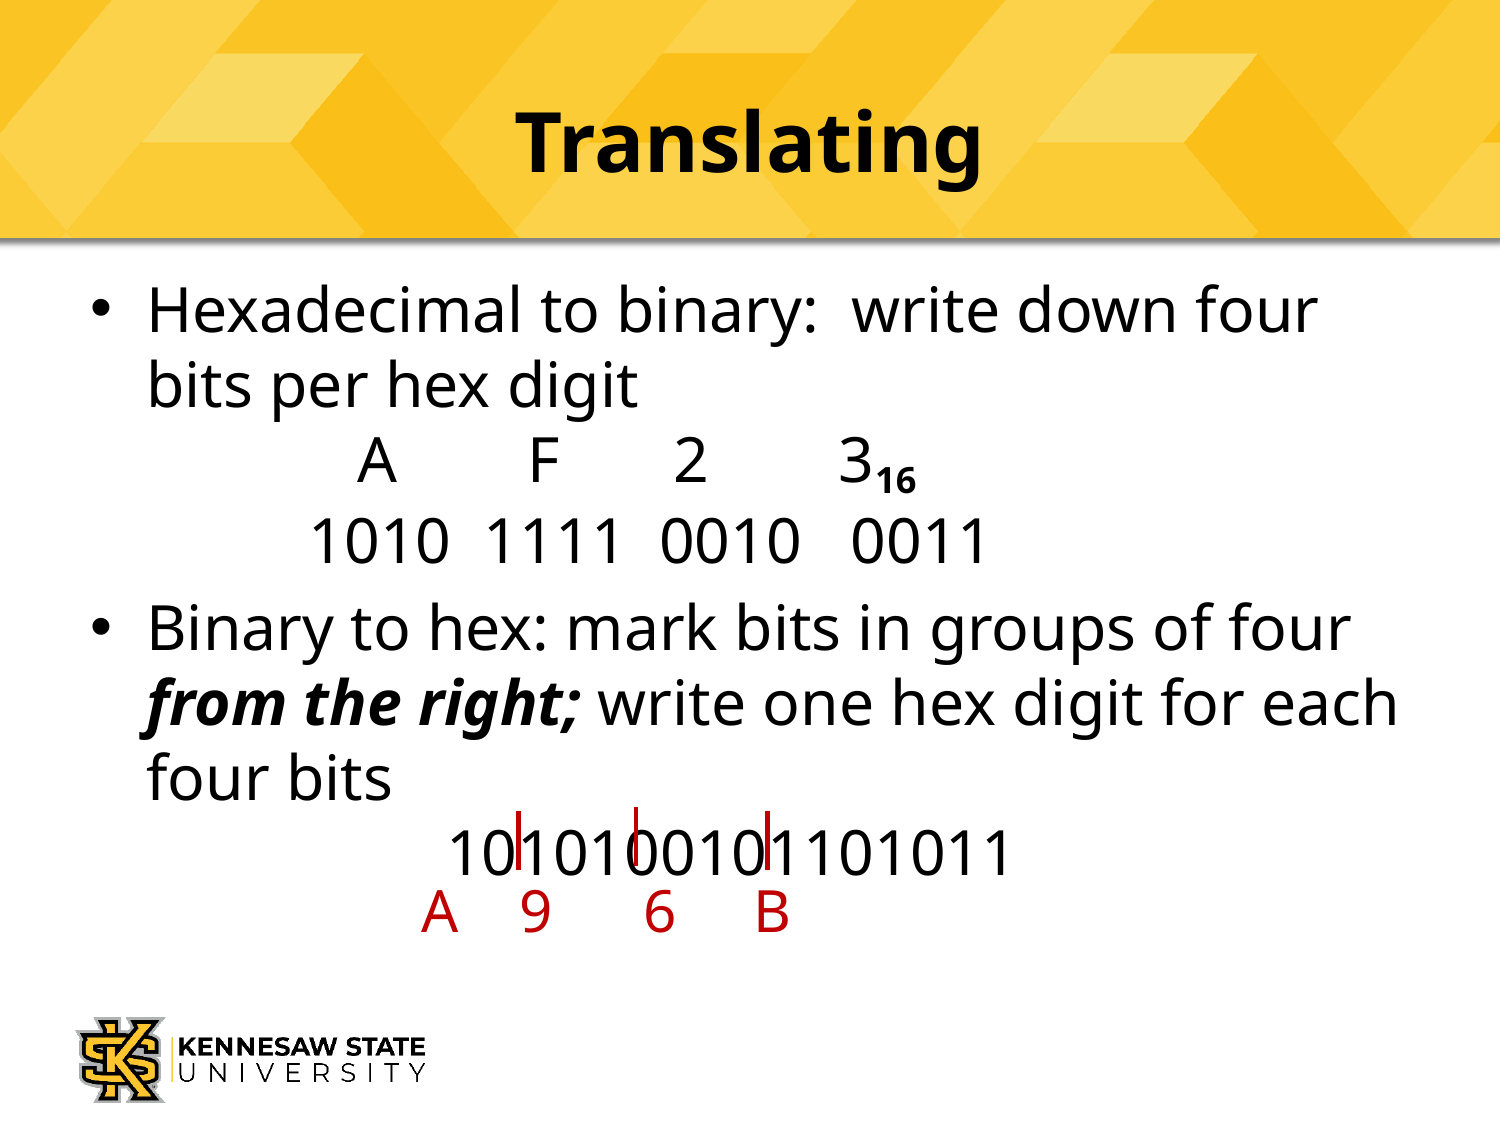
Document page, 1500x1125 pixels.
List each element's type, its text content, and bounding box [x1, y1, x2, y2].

text_box A 9 6 B [324, 864, 1006, 954]
list Hexadecimal to binary: write down four bits per hex digit A F 2 316 1010 1111 0010 0011 Binary to hex: mark bits in groups of four from the right; write one hex digit for each four bits 1010100101101011 [75, 262, 1425, 1005]
picture [75, 1017, 425, 1103]
picture [0, 0, 1500, 251]
title Translating [75, 45, 1425, 233]
